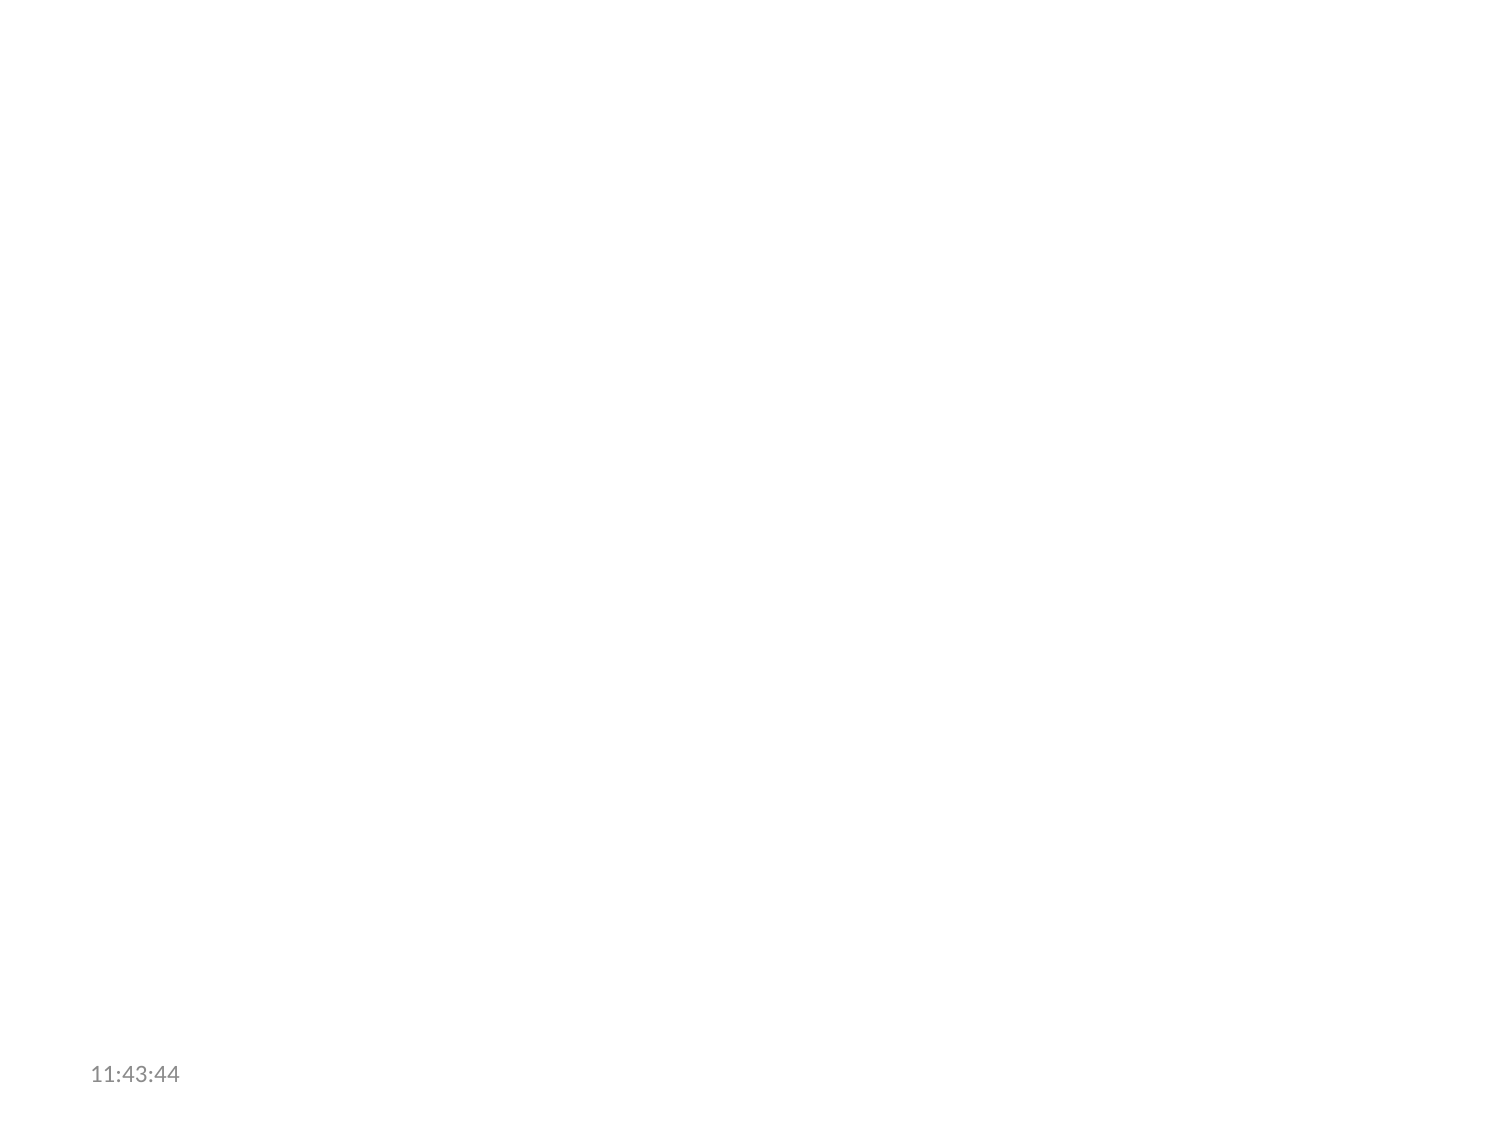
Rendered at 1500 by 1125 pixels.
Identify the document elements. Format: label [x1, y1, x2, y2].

slide_number [75, 1042, 425, 1103]
